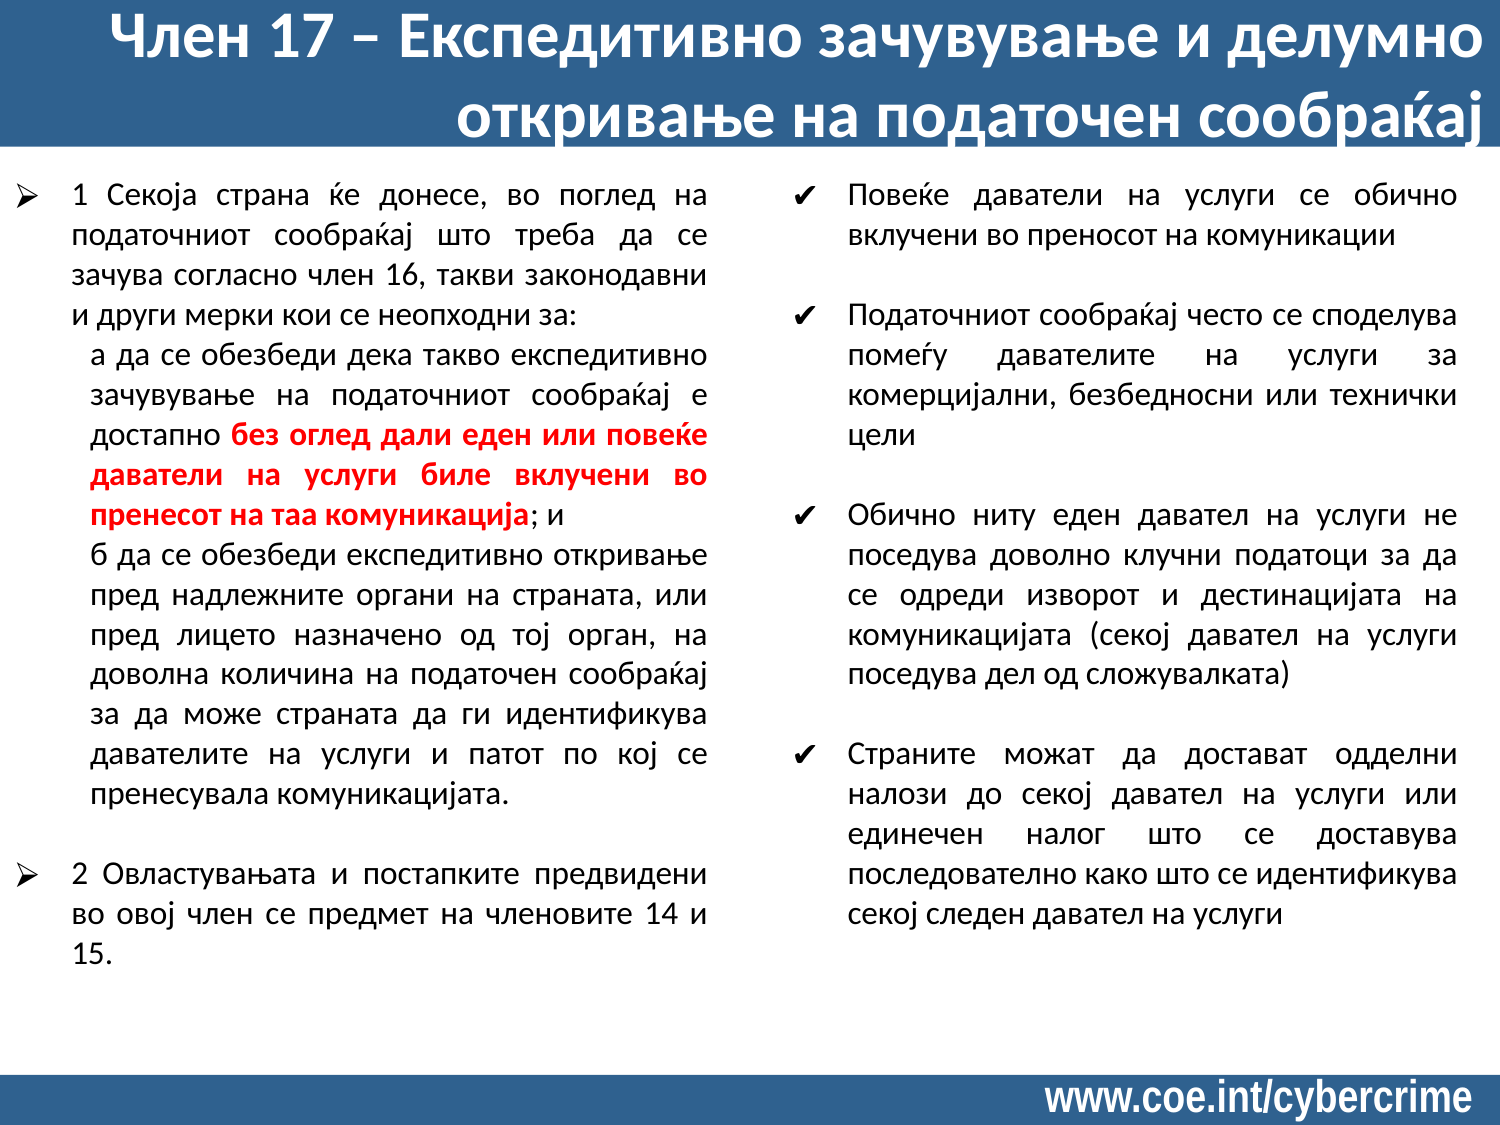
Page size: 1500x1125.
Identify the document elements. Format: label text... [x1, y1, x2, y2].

text_box [0, 1073, 1030, 1125]
text_box 1 Секоја страна ќе донесе, во поглед на податочниот сообраќај што треба да се зачува согласно член 16, такви законодавни и други мерки кои се неопходни за: а да се обезбеди дека такво експедитивно зачувување на податочниот сообраќај е достапно без оглед дали еден или повеќе даватели на услуги биле вклучени во пренесот на таа комуникација; и б да се обезбеди експедитивно откривање пред надлежните органи на страната, или пред лицето назначено од тој орган, на доволна количина на податочен сообраќај за да може страната да ги идентификува давателите на услуги и патот по кој се пренесувала комуникацијата. 2 Овластувањата и постапките предвидени во овој член се предмет на членовите 14 и 15. [0, 165, 724, 979]
text_box www.coe.int/cybercrime [1030, 1059, 1500, 1125]
text_box Повеќе даватели на услуги се обично вклучени во преносот на комуникации Податочниот сообраќај често се споделува помеѓу давателите на услуги за комерцијални, безбедносни или технички цели Обично ниту еден давател на услуги не поседува доволно клучни податоци за да се одреди изворот и дестинацијата на комуникацијата (секој давател на услуги поседува дел од сложувалката) Страните можат да достават одделни налози до секој давател на услуги или единечен налог што се доставува последователно како што се идентификува секој следен давател на услуги [776, 165, 1474, 939]
picture [0, 0, 175, 144]
text_box Член 17 – Експедитивно зачувување и делумно откривање на податочен сообраќај [177, 0, 1500, 149]
